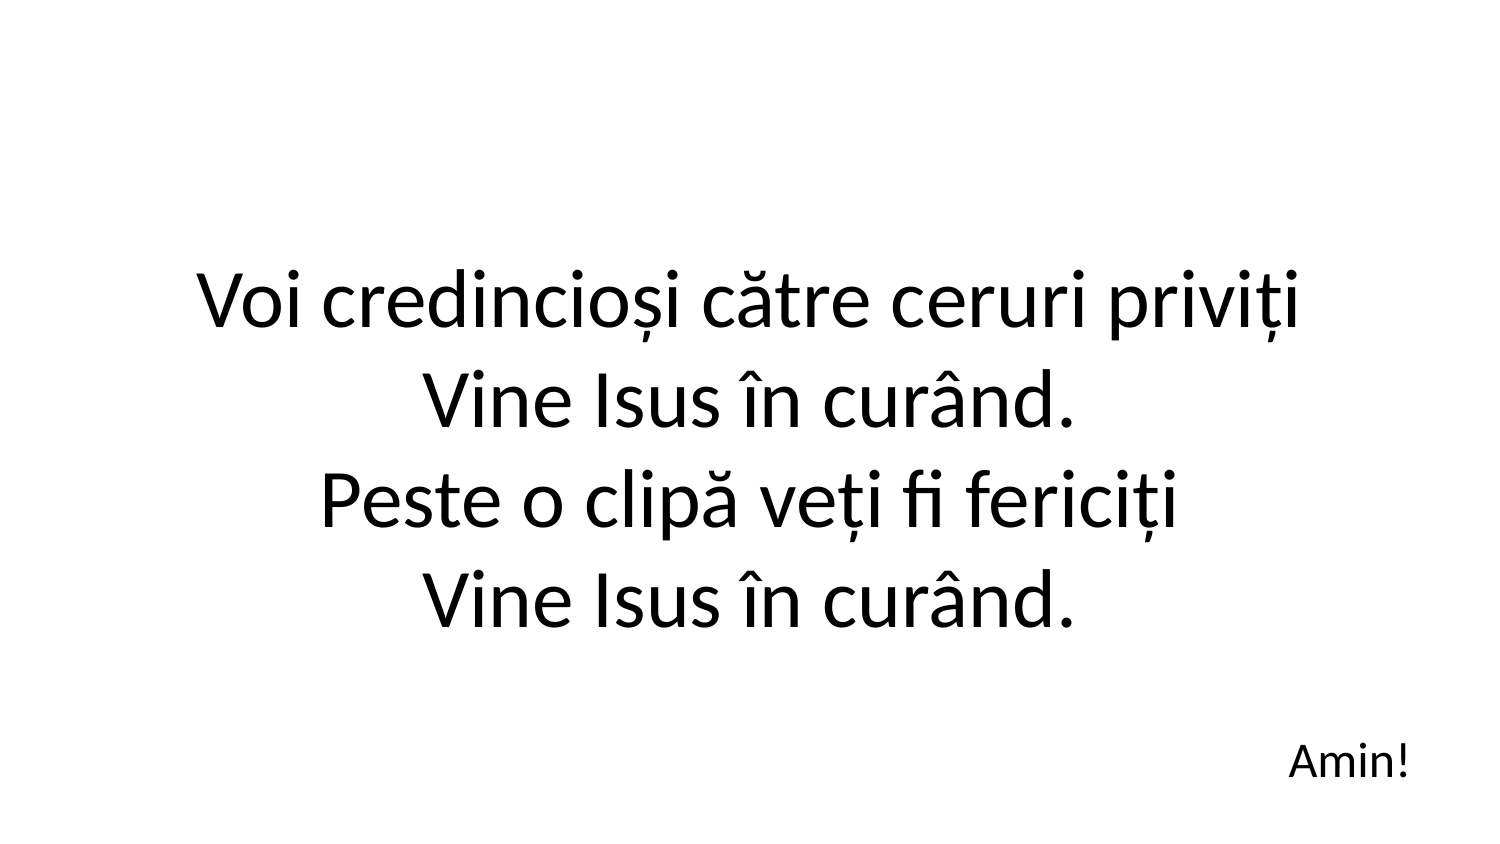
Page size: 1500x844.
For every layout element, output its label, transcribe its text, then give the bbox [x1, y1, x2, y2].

text_box Amin! [1273, 674, 1427, 795]
text_box Voi credincioși către ceruri priviți Vine Isus în curând. Peste o clipă veți fi fericiți Vine Isus în curând. [181, 192, 1319, 652]
